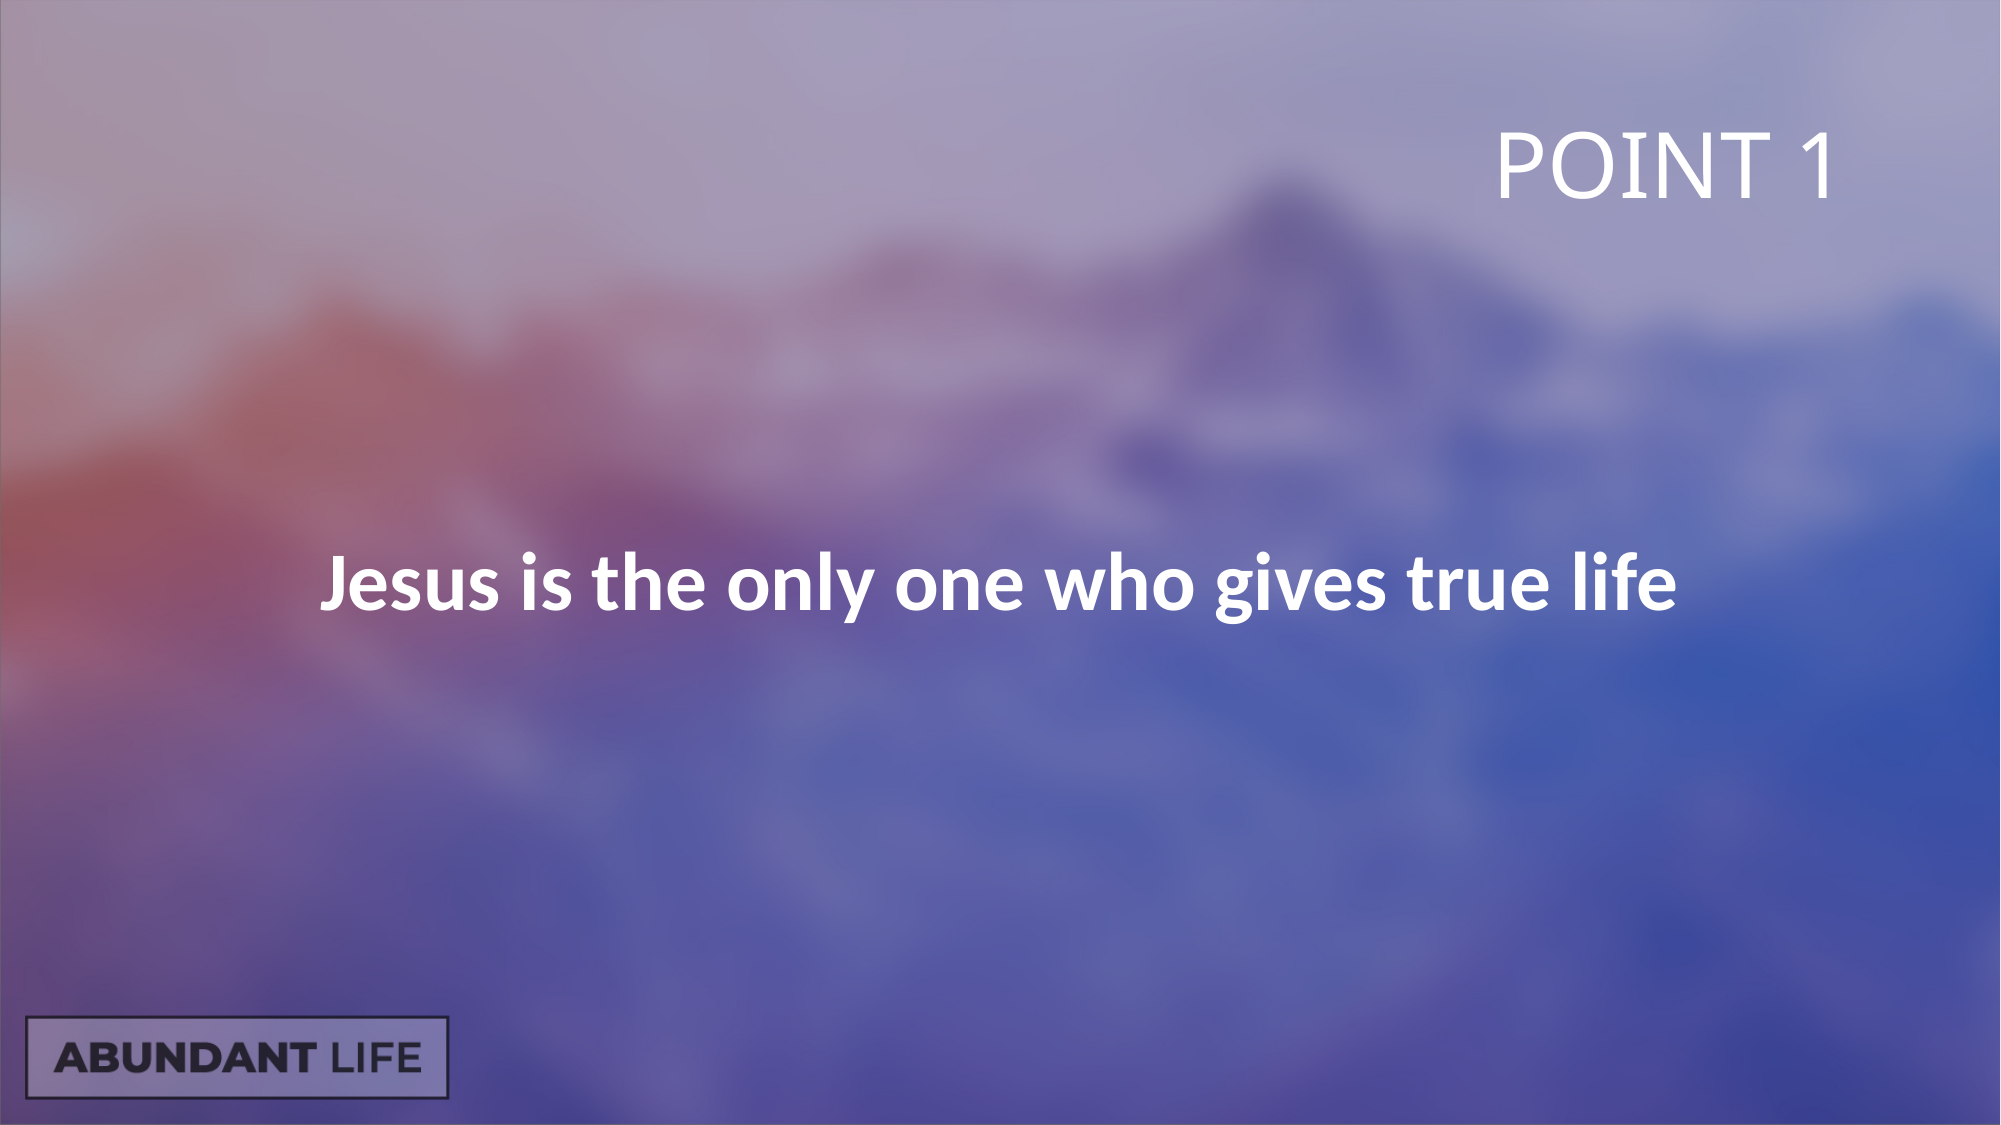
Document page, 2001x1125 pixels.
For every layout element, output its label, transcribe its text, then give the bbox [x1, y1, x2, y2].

list Jesus is the only one who gives true life [137, 299, 1863, 1014]
title POINT 1 [137, 59, 1863, 278]
picture [0, 0, 2001, 1125]
